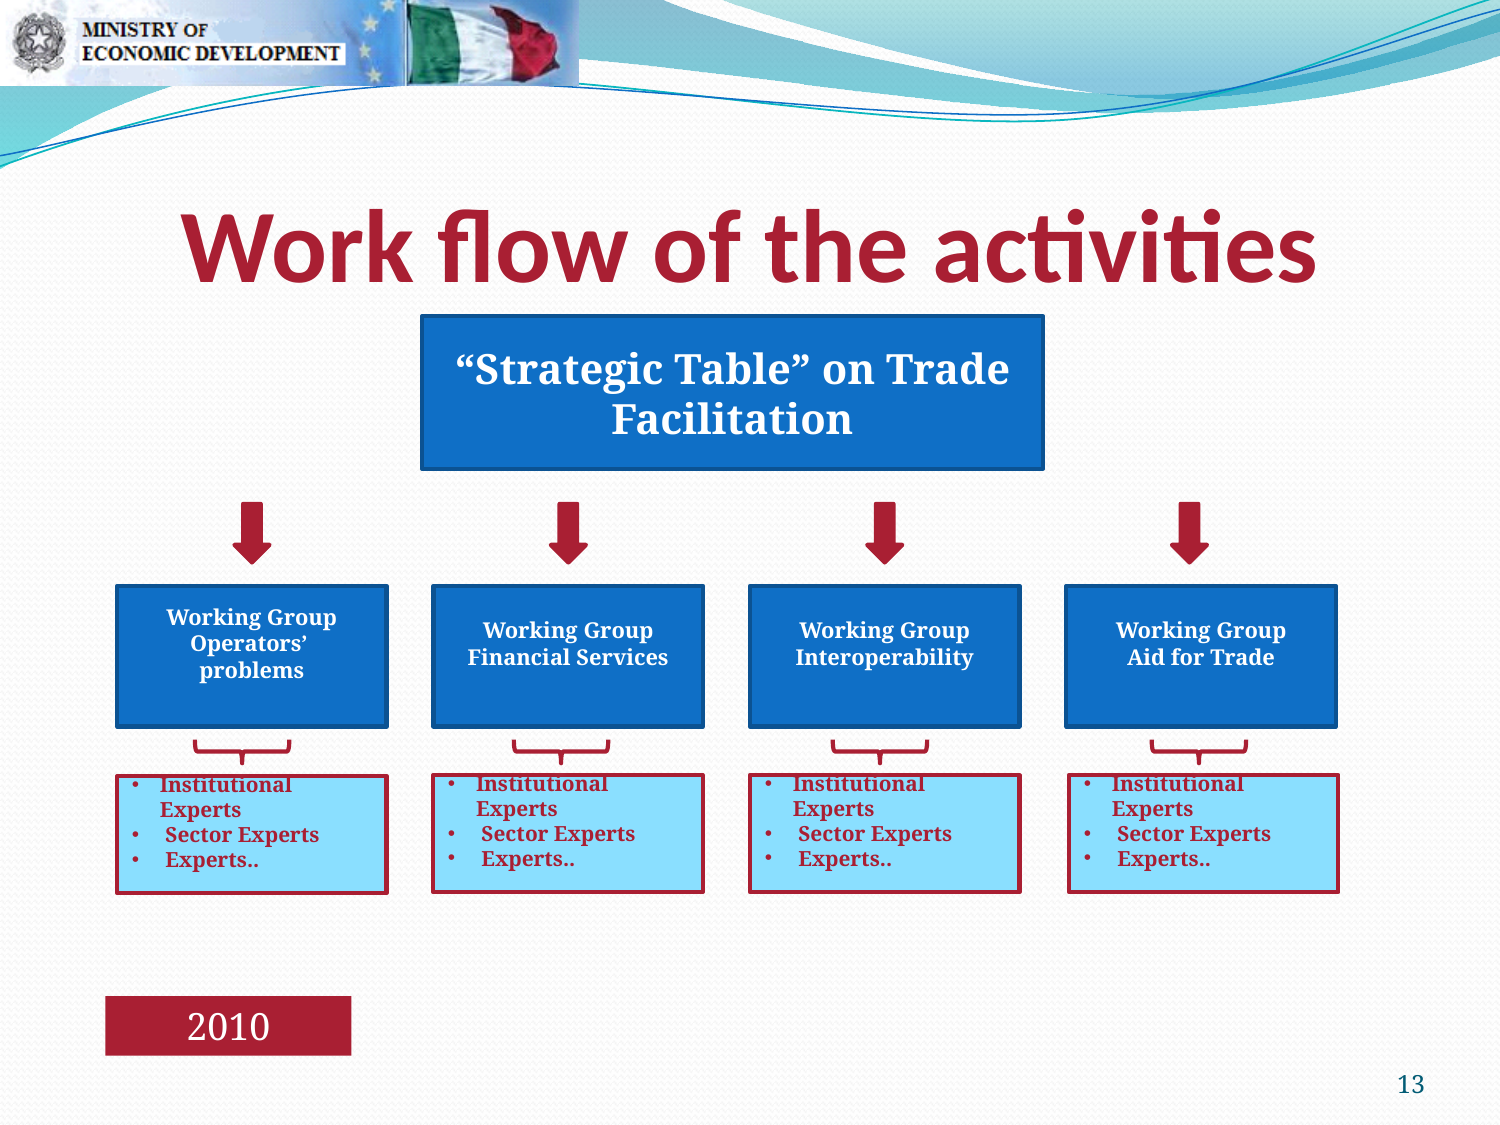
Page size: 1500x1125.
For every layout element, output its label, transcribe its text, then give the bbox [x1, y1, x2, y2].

picture [0, 0, 579, 87]
text_box Working Group Aid for Trade [1064, 584, 1338, 729]
text_box [1149, 739, 1249, 766]
text_box “Strategic Table” on Trade Facilitation [420, 314, 1045, 471]
text_box 2010 [105, 996, 352, 1056]
text_box [511, 739, 611, 766]
text_box [192, 739, 292, 766]
text_box Working Group Financial Services [431, 584, 705, 729]
text_box [1169, 501, 1209, 565]
text_box [830, 739, 930, 766]
text_box Working Group Operators’ problems [115, 584, 389, 729]
text_box Working Group Interoperability [748, 584, 1022, 729]
text_box Institutional Experts Sector Experts Experts.. [431, 773, 705, 894]
text_box Institutional Experts Sector Experts Experts.. [748, 773, 1022, 894]
text_box [548, 501, 588, 565]
slide_number 13 [1299, 1042, 1425, 1103]
text_box Institutional Experts Sector Experts Experts.. [1067, 773, 1340, 894]
text_box Institutional Experts Sector Experts Experts.. [115, 774, 389, 895]
text_box [865, 501, 905, 565]
title Work flow of the activities [75, 115, 1425, 303]
text_box [232, 501, 272, 565]
